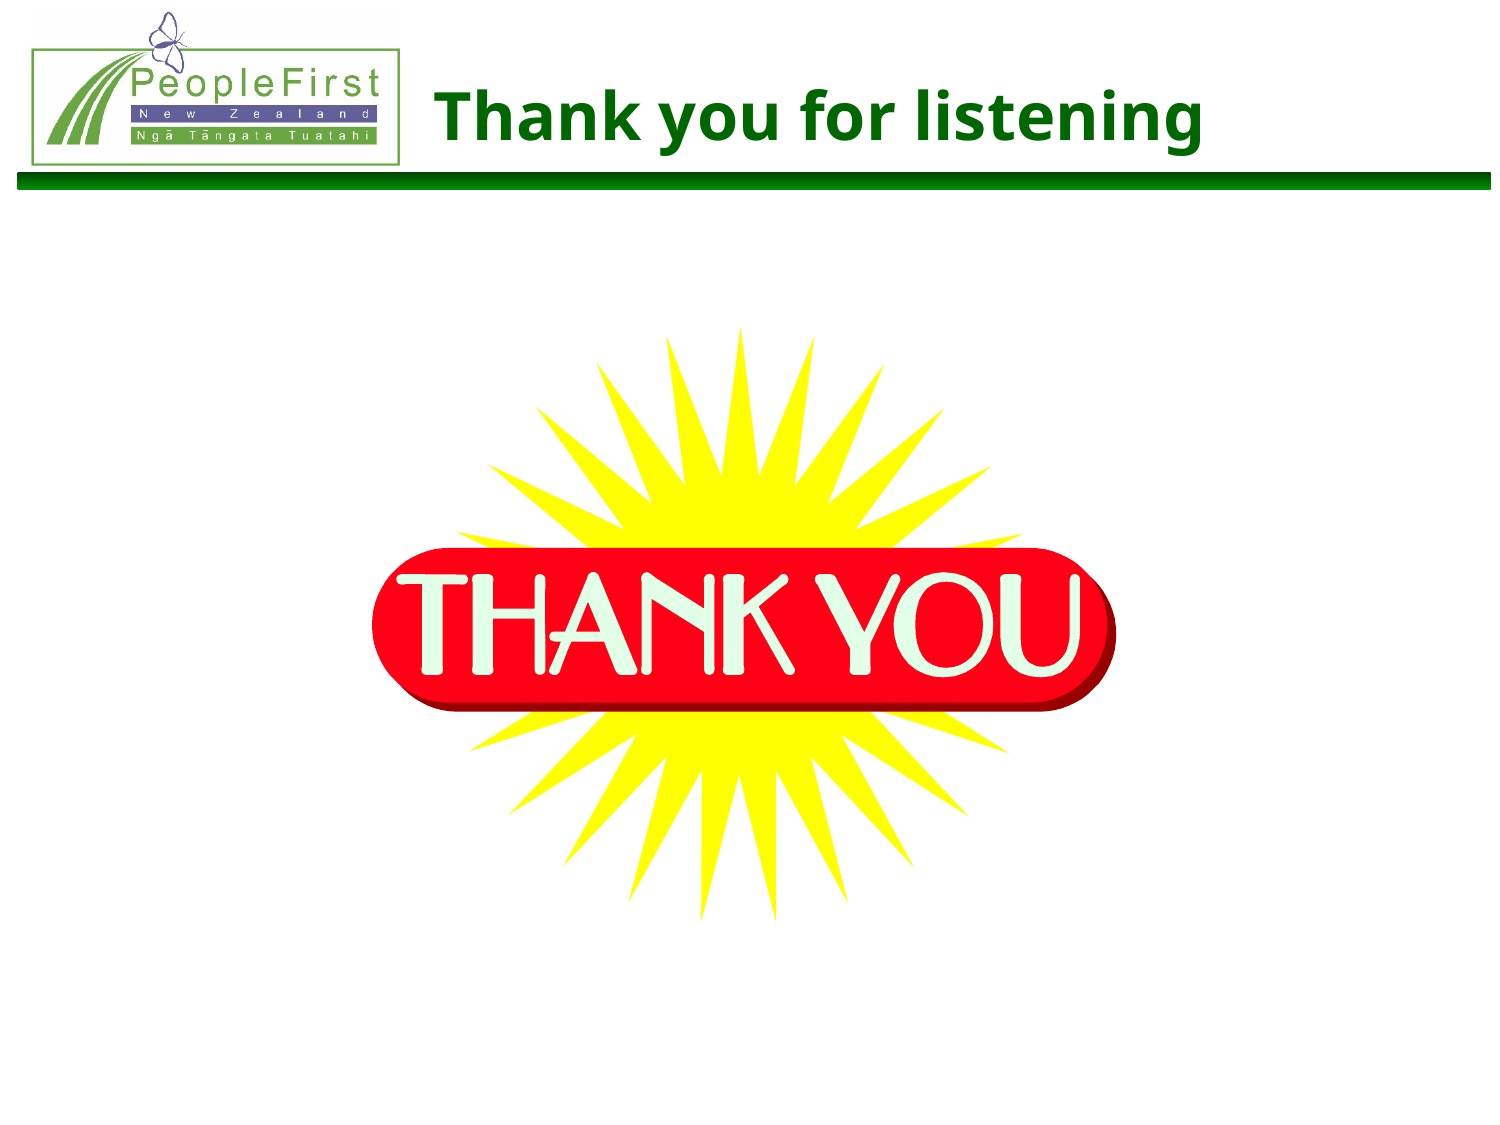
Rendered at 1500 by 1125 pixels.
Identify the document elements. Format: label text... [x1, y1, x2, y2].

picture [31, 11, 400, 166]
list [371, 326, 1117, 922]
title Thank you for listening [419, 66, 1491, 145]
